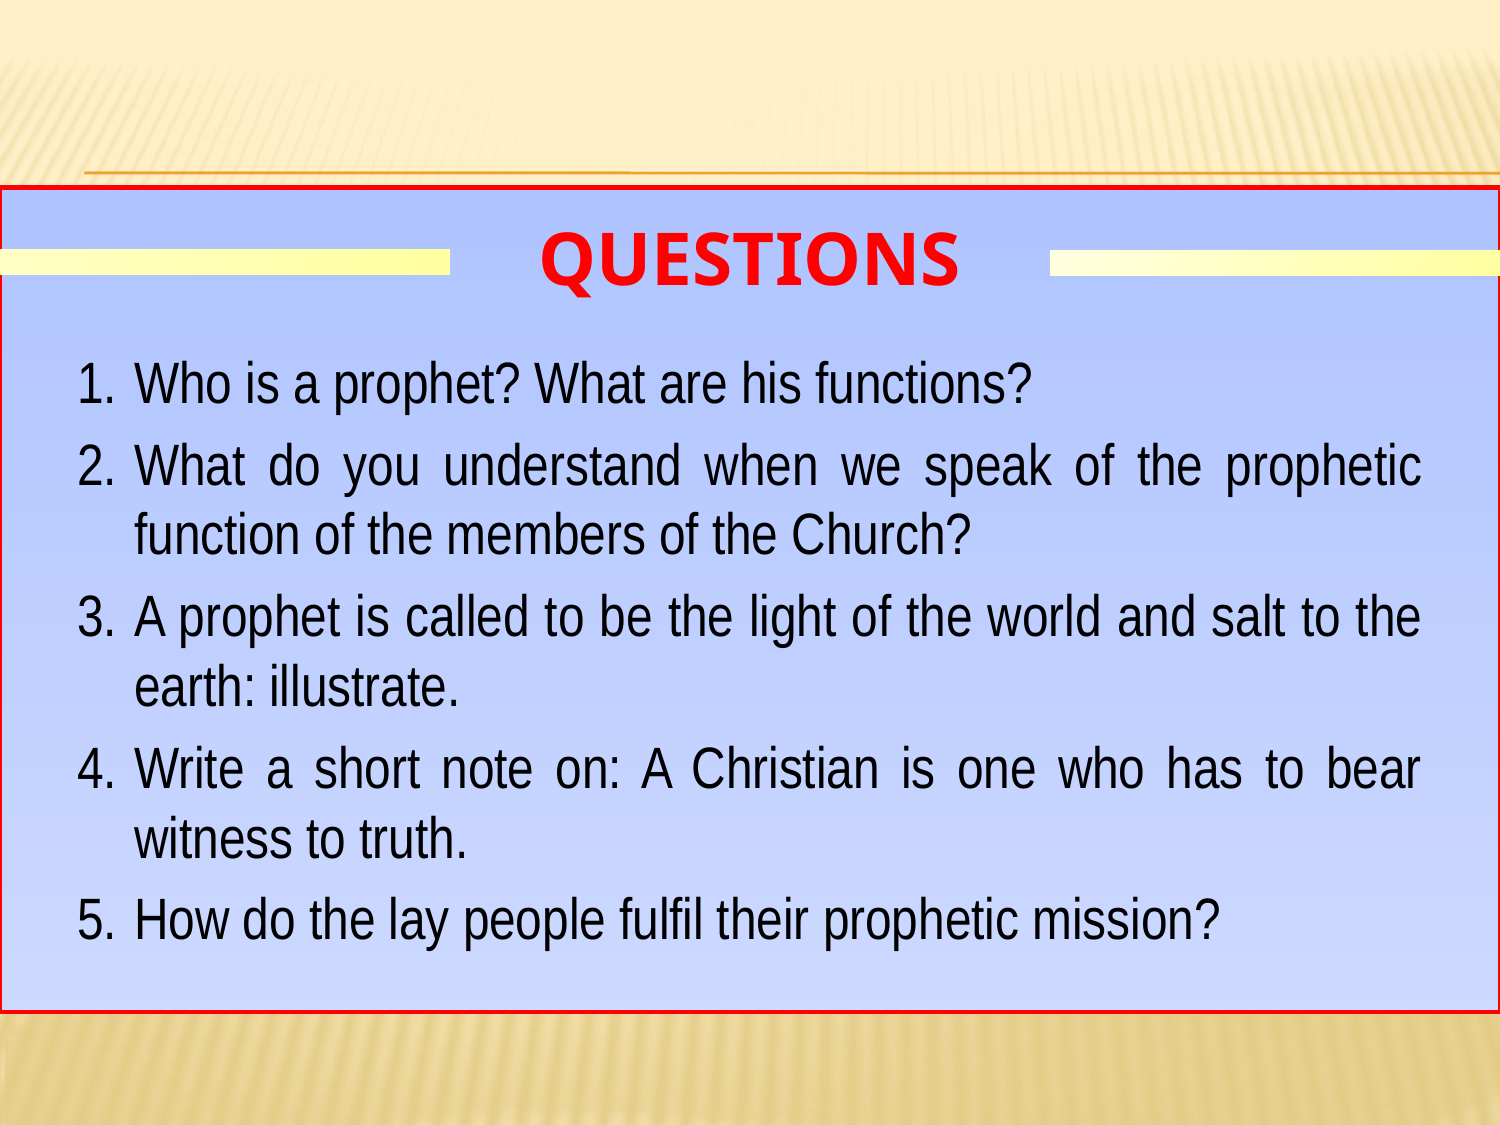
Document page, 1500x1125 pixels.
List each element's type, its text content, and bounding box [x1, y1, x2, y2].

list 1. Who is a prophet? What are his functions? 2. What do you understand when we speak of the prophetic function of the members of the Church? 3. A prophet is called to be the light of the world and salt to the earth: illustrate. 4. Write a short note on: A Christian is one who has to bear witness to truth. 5. How do the lay people fulfil their prophetic mission? [62, 337, 1438, 700]
title Questions [0, 187, 1500, 325]
text_box [0, 325, 1500, 1014]
text_box [0, 248, 452, 277]
text_box [1048, 248, 1500, 277]
